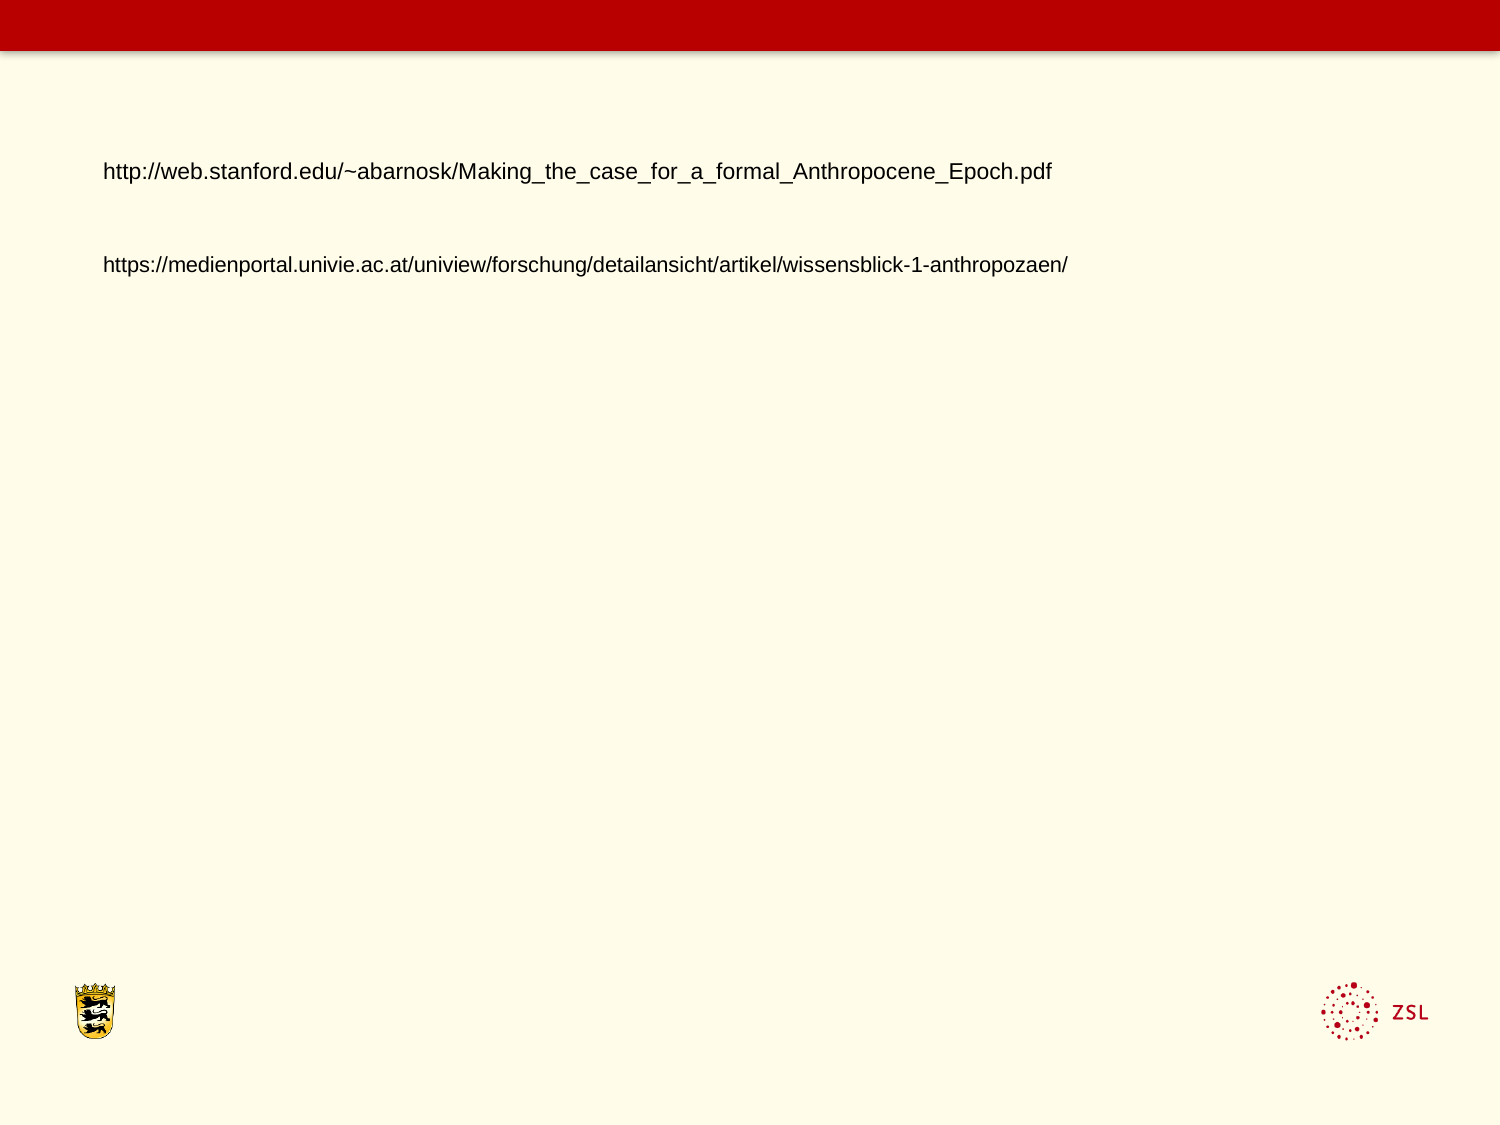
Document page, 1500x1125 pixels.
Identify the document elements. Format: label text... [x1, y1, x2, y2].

text_box https://medienportal.univie.ac.at/uniview/forschung/detailansicht/artikel/wissensblick-1-anthropozaen/ [88, 243, 1346, 285]
text_box http://web.stanford.edu/~abarnosk/Making_the_case_for_a_formal_Anthropocene_Epoch.pdf [88, 149, 1152, 192]
picture [1320, 981, 1429, 1041]
picture [73, 981, 117, 1041]
